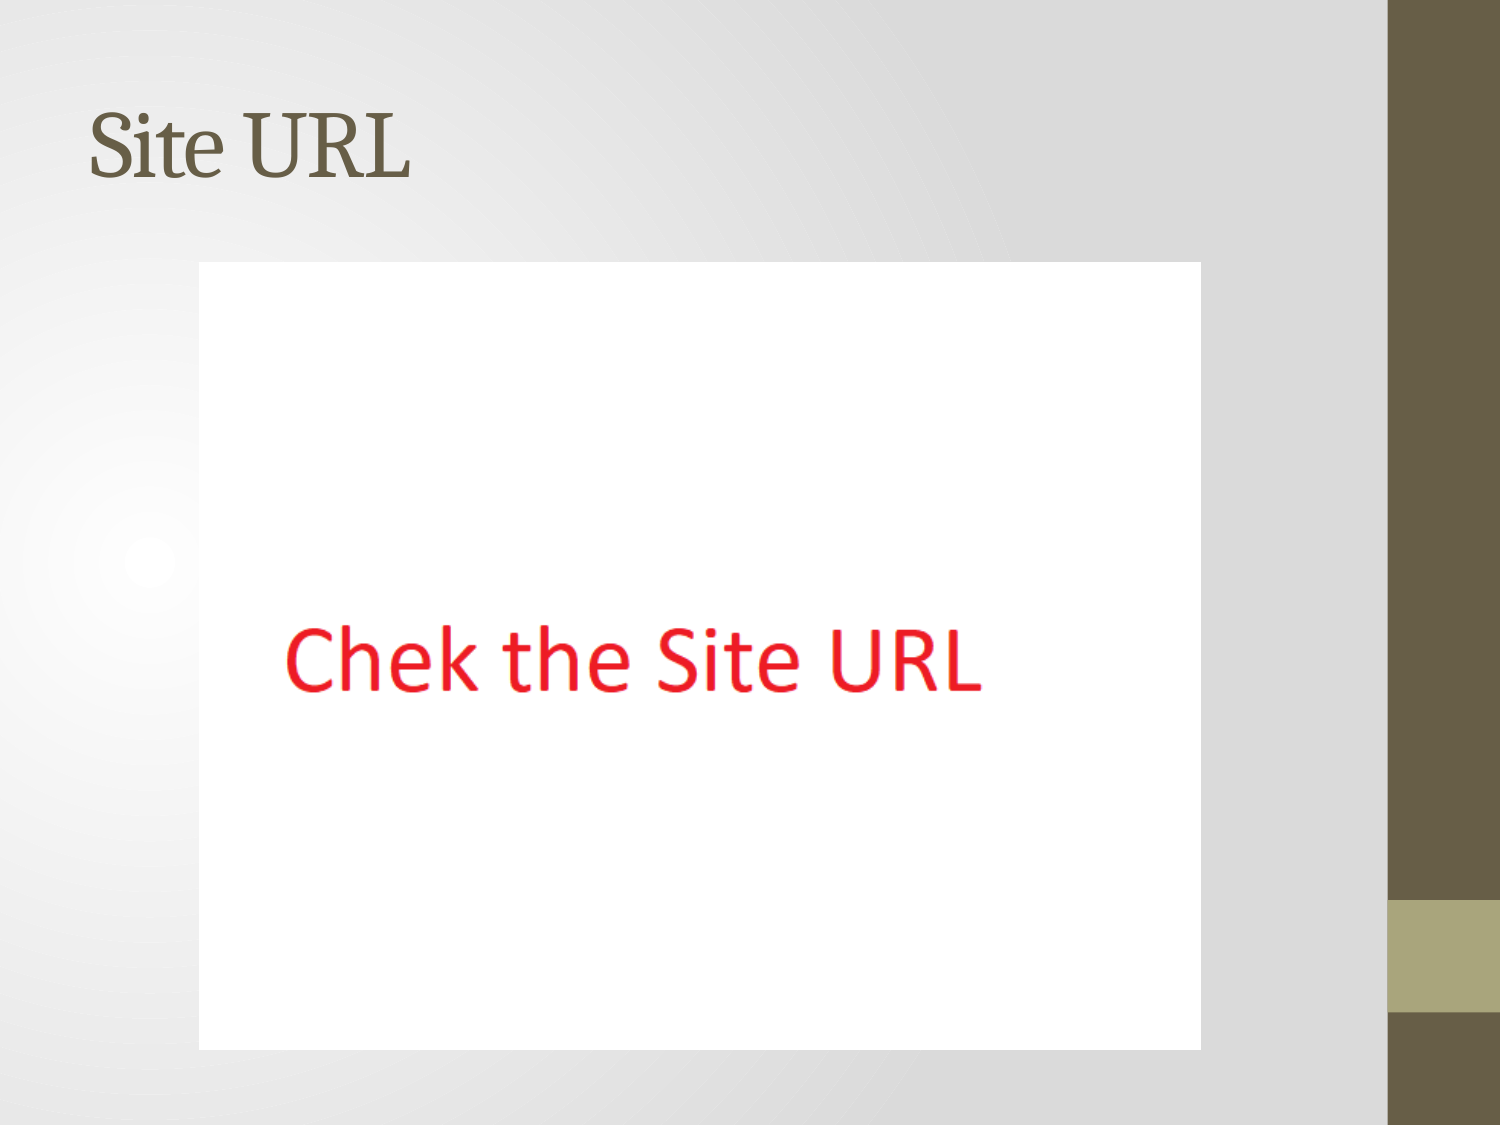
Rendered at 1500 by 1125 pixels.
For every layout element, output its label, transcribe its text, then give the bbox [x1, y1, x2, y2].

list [198, 261, 1202, 1051]
title Site URL [75, 45, 1325, 233]
